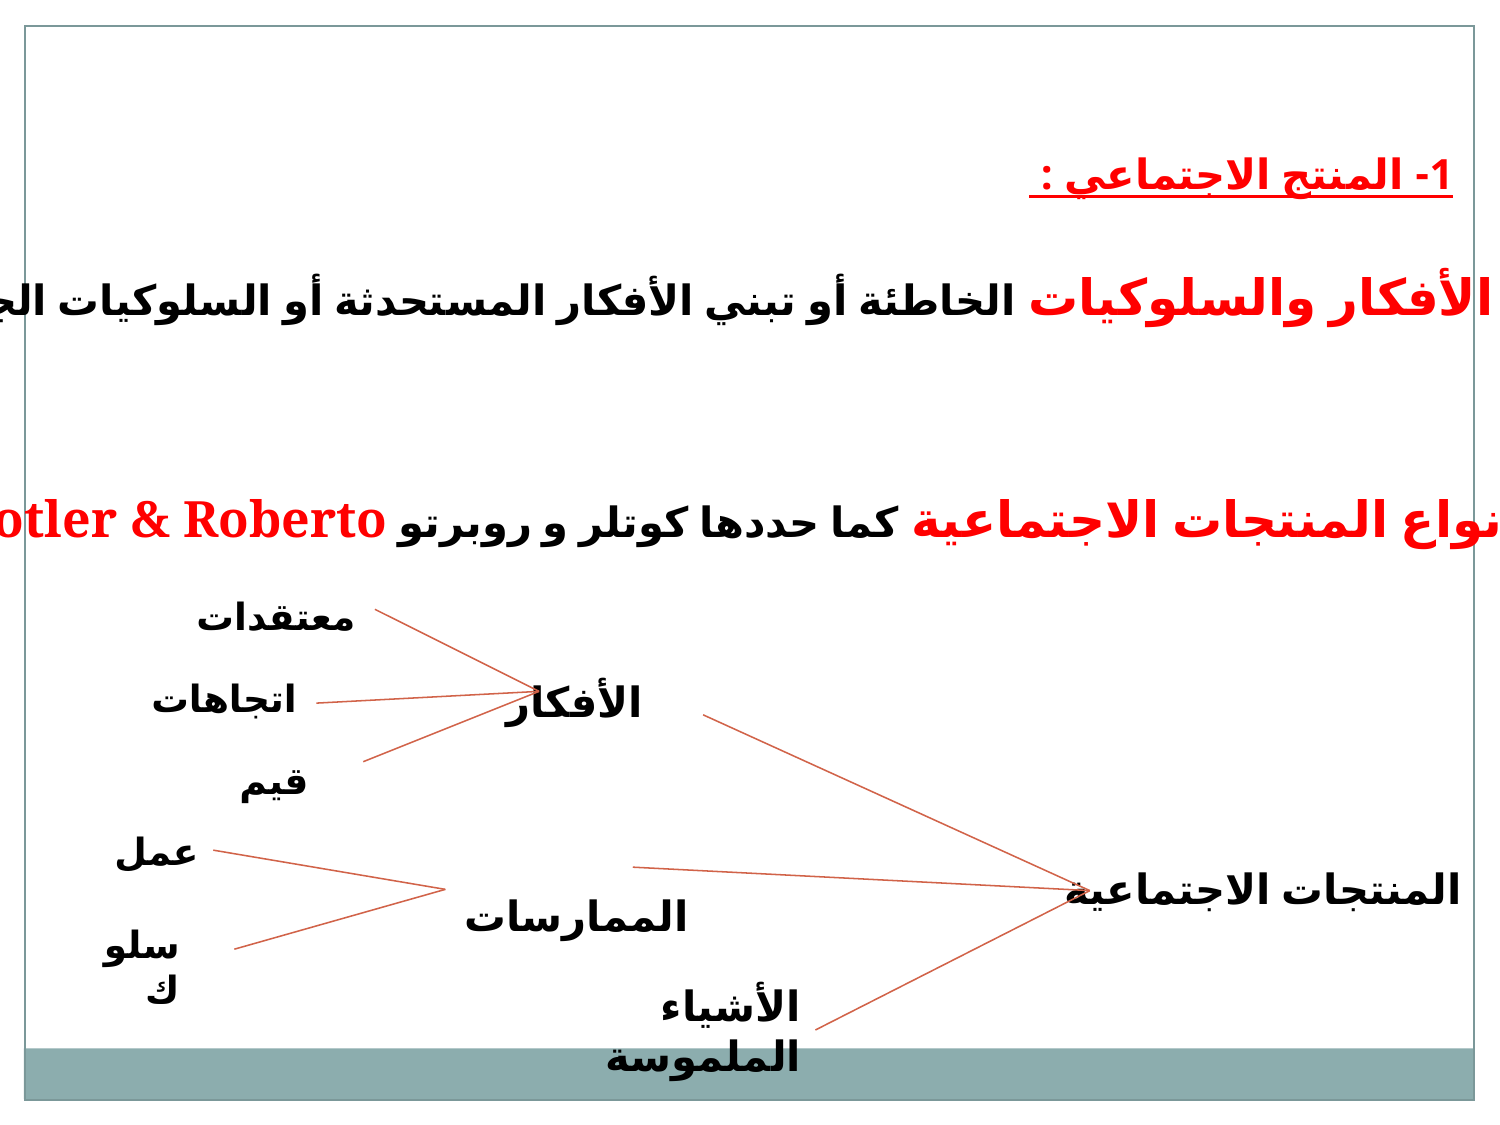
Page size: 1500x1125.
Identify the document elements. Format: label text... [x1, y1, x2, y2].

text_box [363, 691, 540, 762]
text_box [815, 900, 1090, 1006]
text_box معتقدات [175, 585, 371, 646]
text_box اتجاهات [128, 667, 312, 728]
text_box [213, 850, 446, 866]
text_box الأشياء الملموسة [480, 972, 816, 1088]
text_box سلوك [58, 913, 195, 1019]
text_box 1- المنتج الاجتماعي : [1014, 140, 1468, 206]
text_box أنواع المنتجات الاجتماعية كما حددها كوتلر و روبرتو Kotler & Roberto [0, 480, 1500, 556]
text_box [632, 866, 1091, 891]
text_box قيم [163, 749, 324, 810]
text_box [316, 691, 360, 704]
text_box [374, 609, 540, 690]
text_box عمل [81, 820, 214, 880]
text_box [234, 864, 446, 950]
text_box الأفكار [545, 667, 687, 733]
text_box يعني تغير الأفكار والسلوكيات الخاطئة أو تبني الأفكار المستحدثة أو السلوكيات الجديدة . [0, 257, 1500, 333]
text_box المنتجات الاجتماعية [1096, 855, 1477, 921]
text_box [702, 714, 1090, 866]
text_box الممارسات [445, 831, 704, 947]
